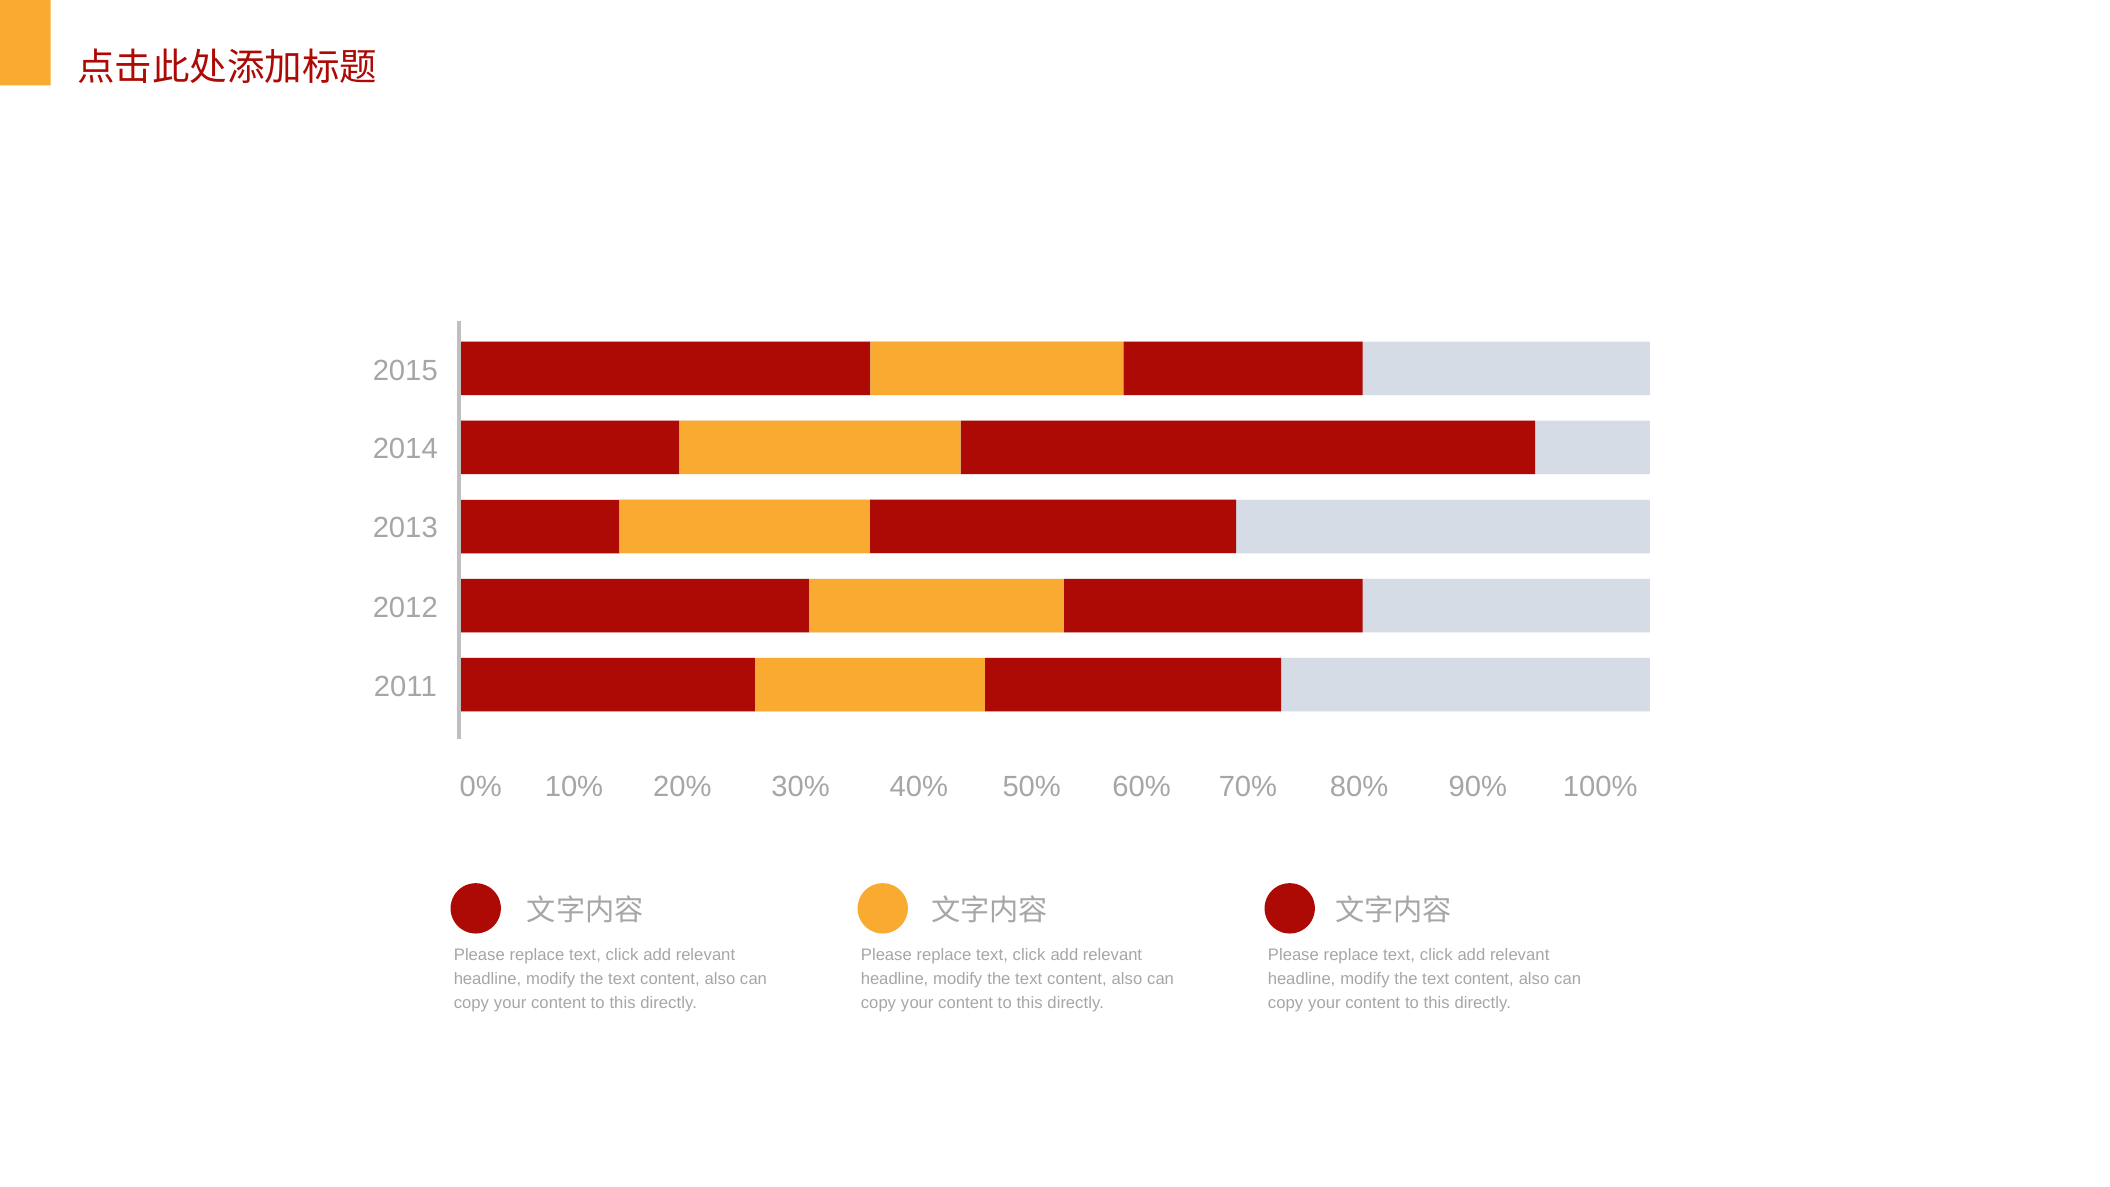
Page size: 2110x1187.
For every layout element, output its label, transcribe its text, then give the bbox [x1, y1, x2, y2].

text_box Please replace text, click add relevant headline, modify the text content, also can copy your content to this directly. [846, 932, 1215, 1020]
text_box 文字内容 [916, 876, 1063, 932]
text_box [449, 882, 502, 932]
text_box [1263, 882, 1316, 932]
text_box 文字内容 [512, 876, 659, 932]
text_box Please replace text, click add relevant headline, modify the text content, also can copy your content to this directly. [1253, 932, 1622, 1020]
text_box [856, 882, 909, 932]
text_box 点击此处添加标题 [62, 35, 417, 94]
text_box Please replace text, click add relevant headline, modify the text content, also can copy your content to this directly. [439, 932, 808, 1020]
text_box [357, 321, 1654, 807]
text_box 文字内容 [1320, 876, 1468, 932]
